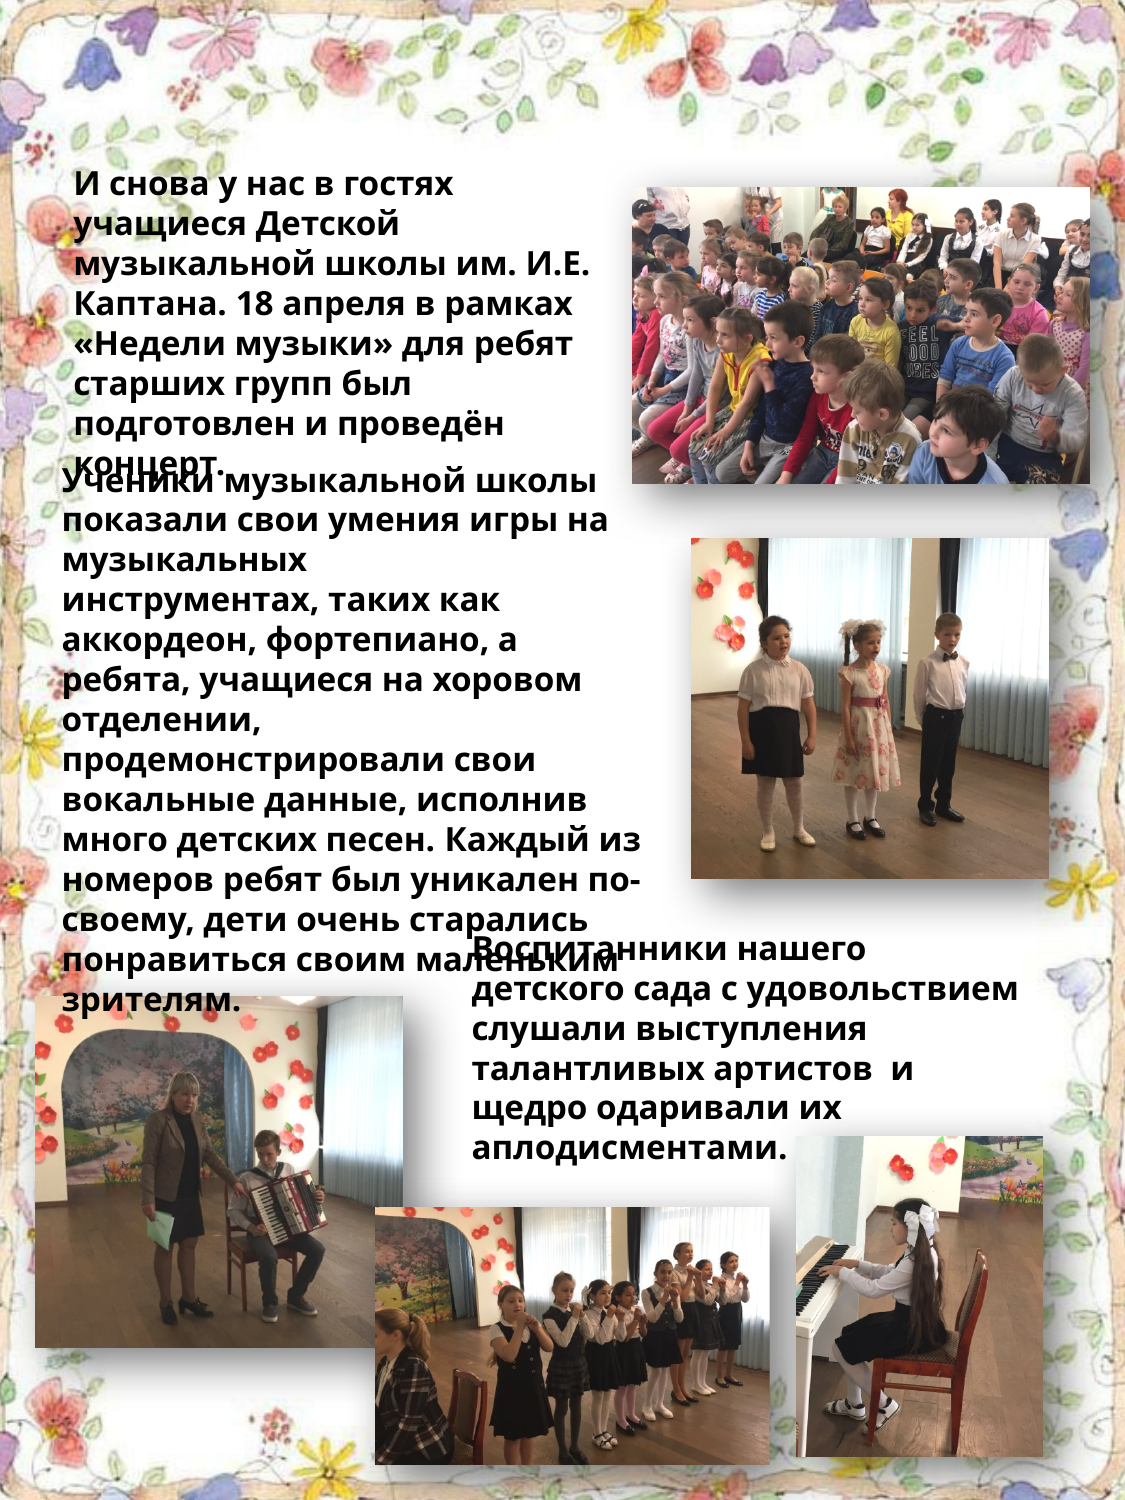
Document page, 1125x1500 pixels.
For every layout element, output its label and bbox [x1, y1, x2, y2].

text_box [0, 0, 1125, 1500]
